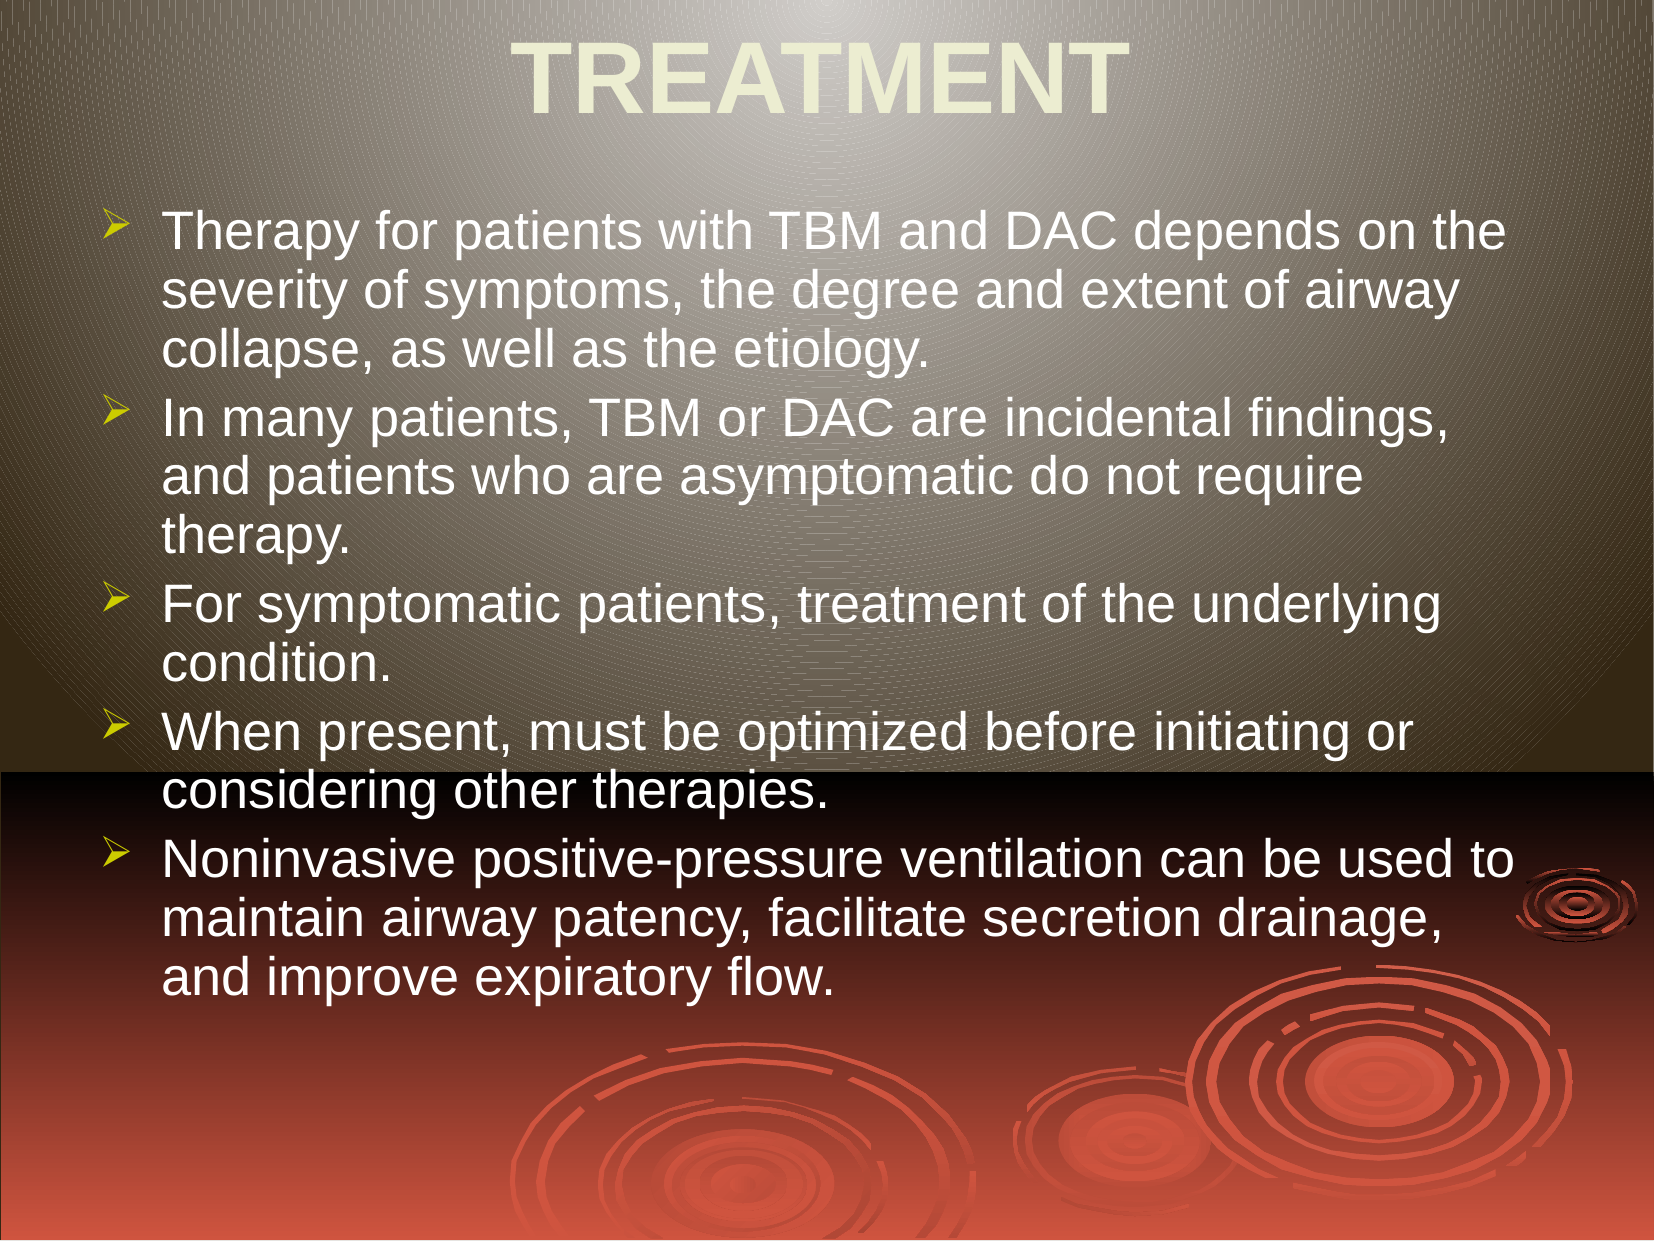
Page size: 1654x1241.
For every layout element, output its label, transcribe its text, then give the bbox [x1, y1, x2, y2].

list Therapy for patients with TBM and DAC depends on the severity of symptoms, the degree and extent of airway collapse, as well as the etiology. In many patients, TBM or DAC are incidental findings, and patients who are asymptomatic do not require therapy. For symptomatic patients, treatment of the underlying condition. When present, must be optimized before initiating or considering other therapies. Noninvasive positive-pressure ventilation can be used to maintain airway patency, facilitate secretion drainage, and improve expiratory flow. [82, 195, 1565, 1120]
title TREATMENT [76, 0, 1566, 145]
